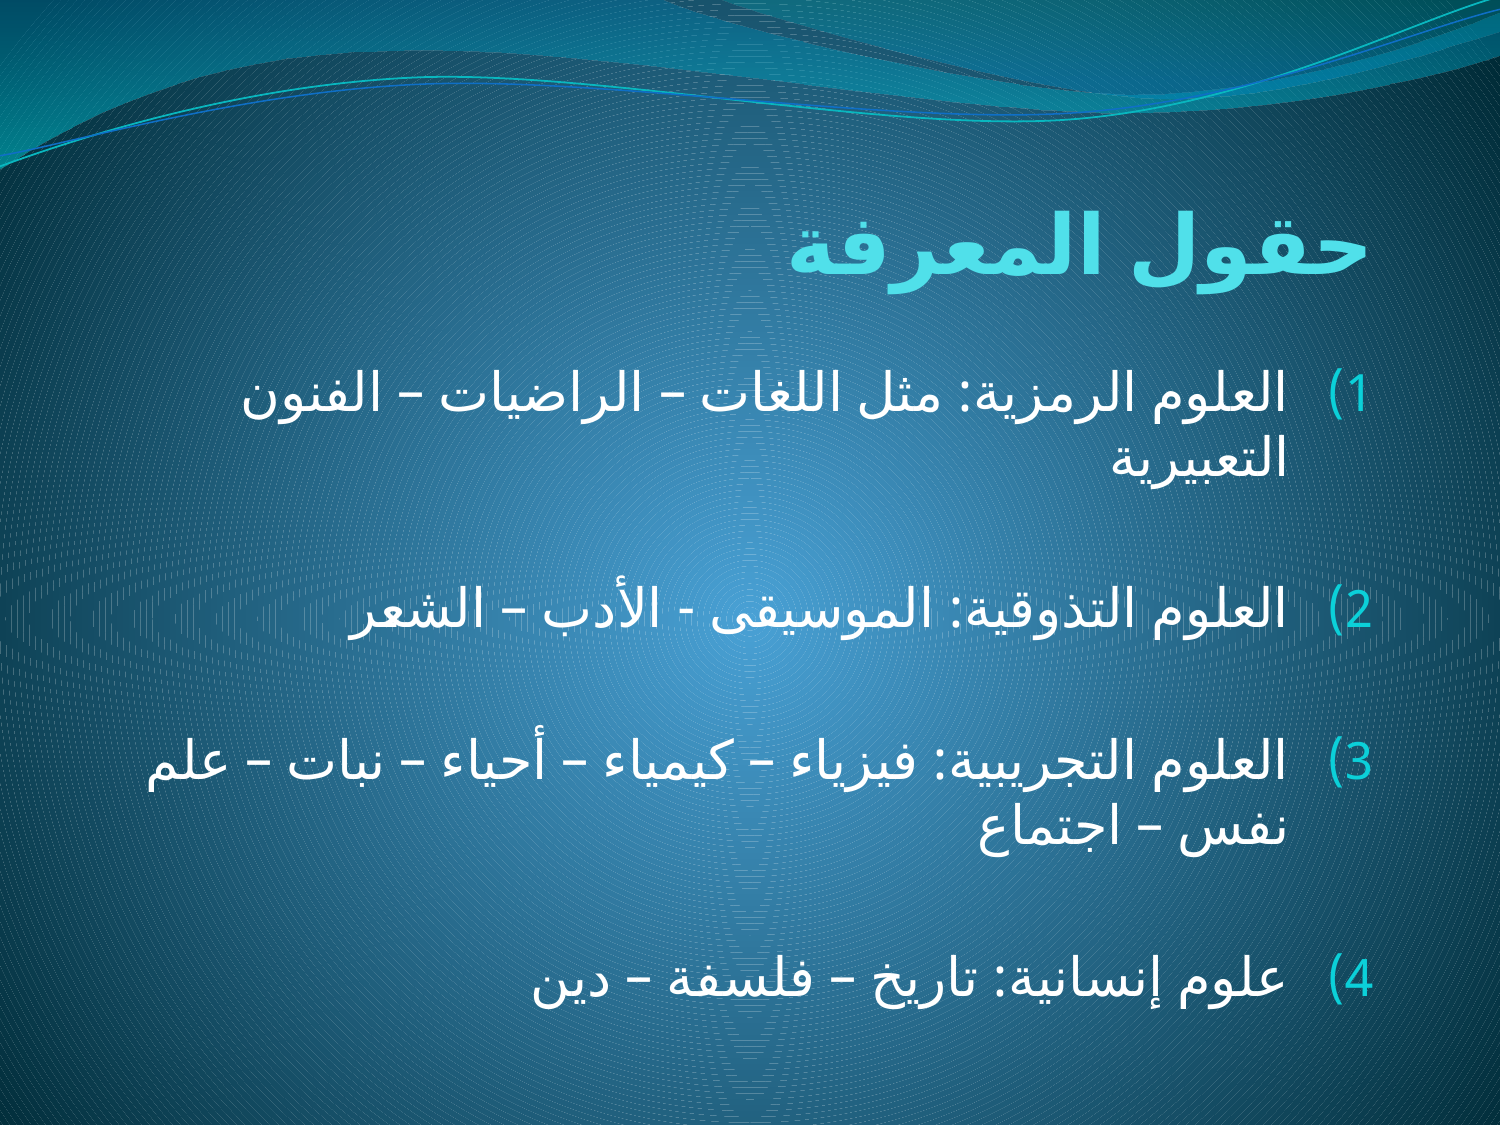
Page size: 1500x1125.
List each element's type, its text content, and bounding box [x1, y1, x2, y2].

title حقول المعرفة [88, 90, 1377, 291]
subtitle العلوم الرمزية: مثل اللغات – الراضيات – الفنون التعبيرية العلوم التذوقية: الموسيقى - الأدب – الشعر العلوم التجريبية: فيزياء – كيمياء – أحياء – نبات – علم نفس – اجتماع علوم إنسانية: تاريخ – فلسفة – دين [88, 349, 1377, 1035]
